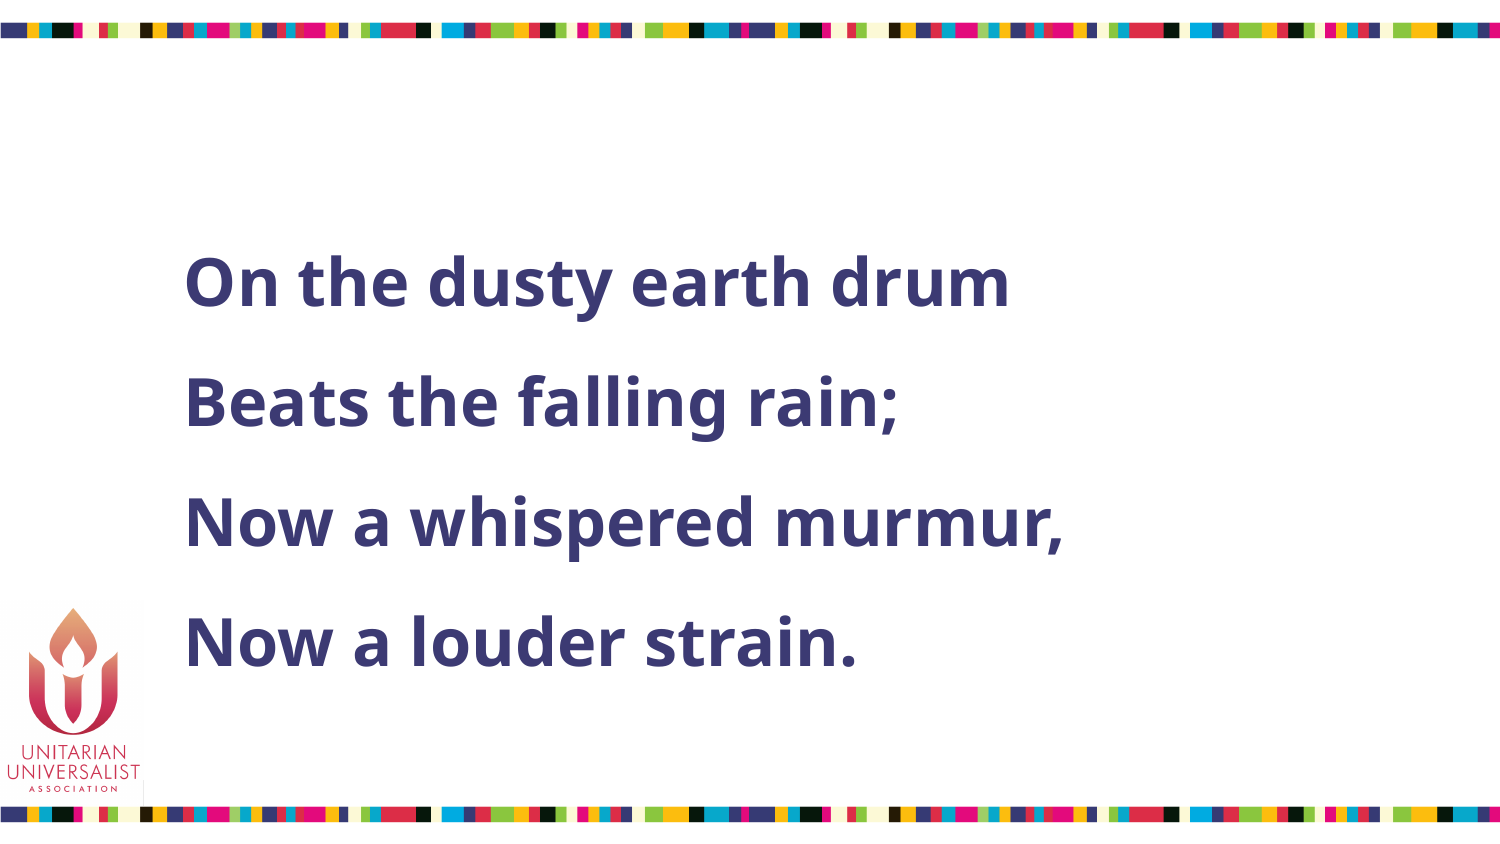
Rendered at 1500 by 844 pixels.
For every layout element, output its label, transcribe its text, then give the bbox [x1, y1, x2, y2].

picture [0, 22, 1500, 40]
text_box On the dusty earth drum Beats the falling rain; Now a whispered murmur, Now a louder strain. [168, 184, 1421, 695]
picture [0, 600, 1500, 824]
